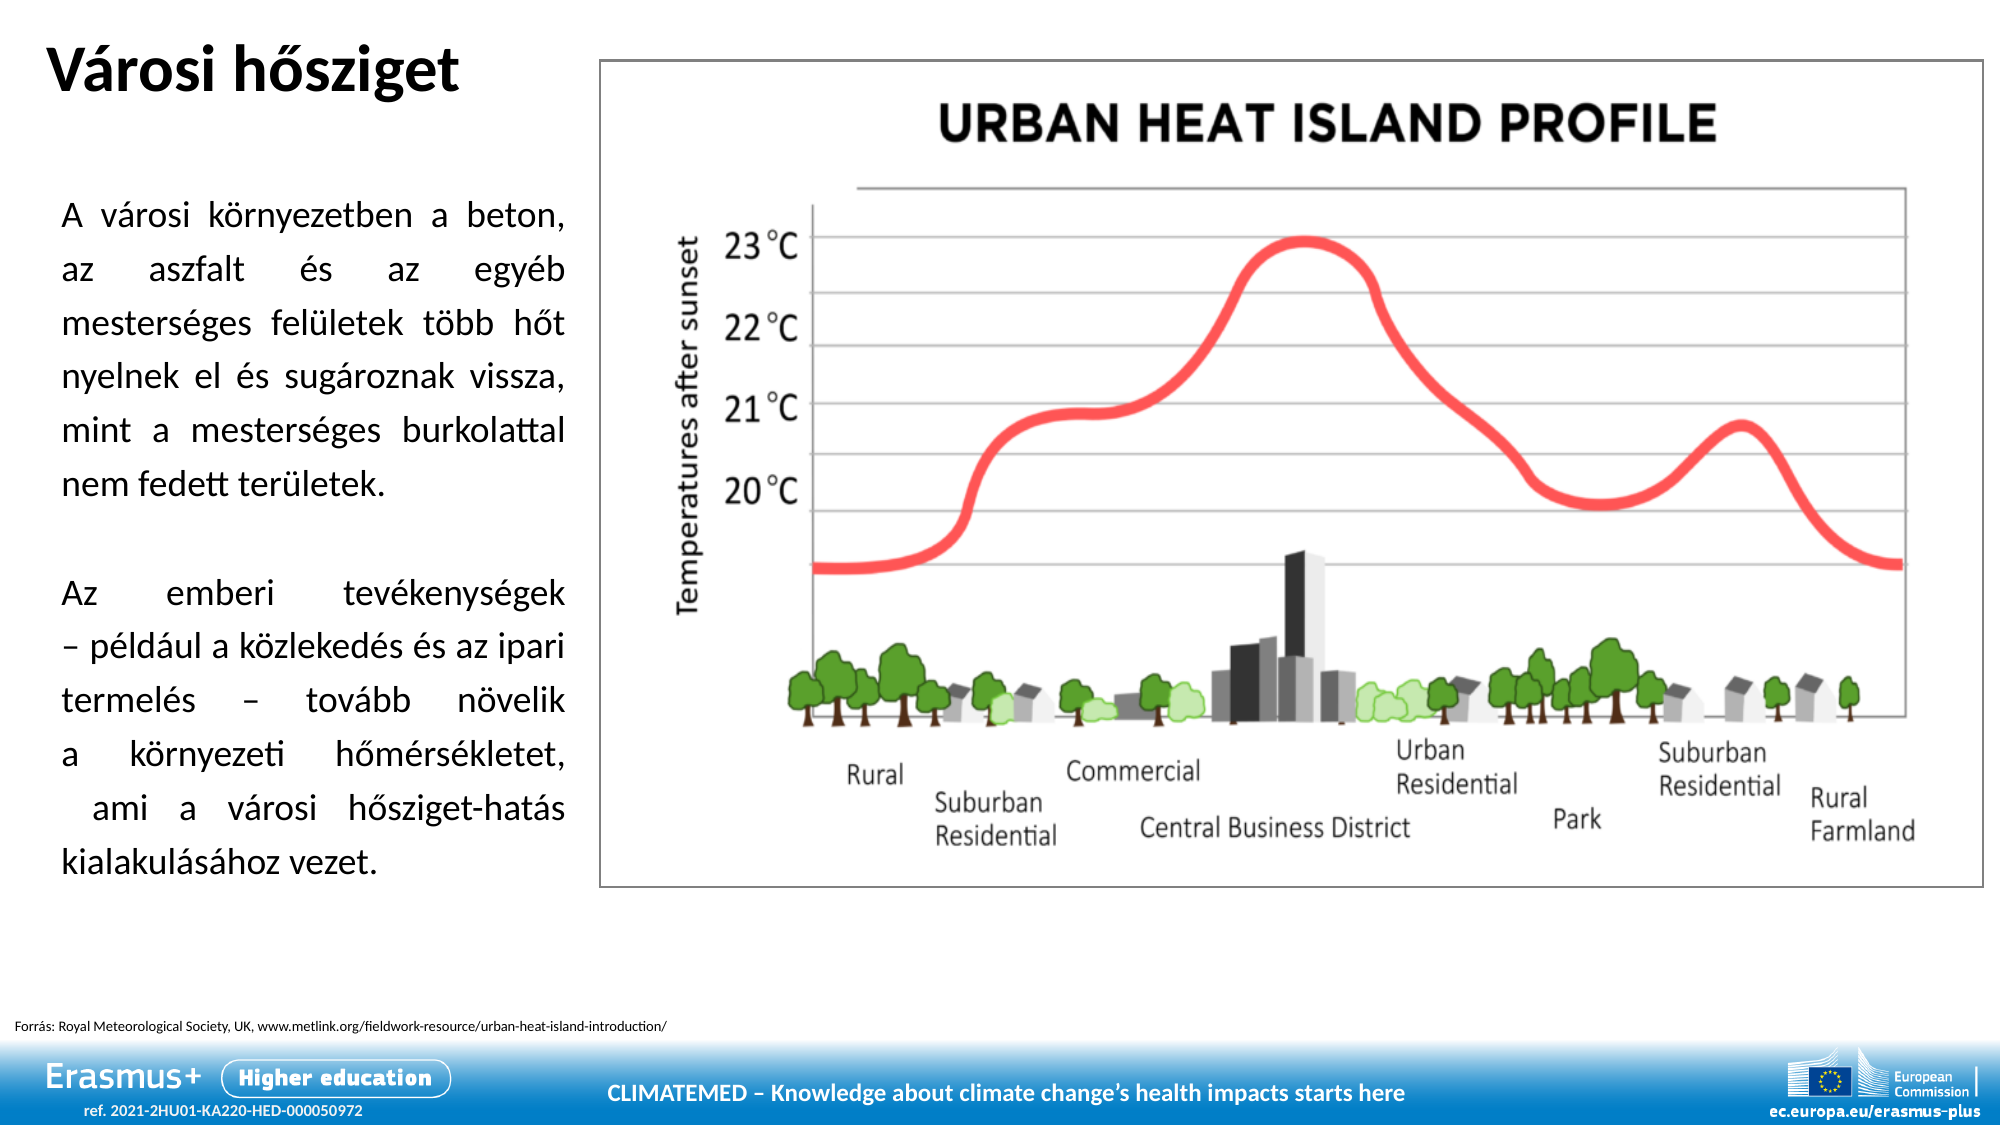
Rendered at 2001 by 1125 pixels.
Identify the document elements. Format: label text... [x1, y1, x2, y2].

title Városi hősziget [31, 25, 1984, 116]
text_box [599, 60, 1984, 888]
picture [0, 899, 2000, 1125]
text_box Forrás: Royal Meteorological Society, UK, www.metlink.org/fieldwork-resource/urban-heat-island-introduction/ [0, 1009, 825, 1042]
text_box A városi környezetben a beton, az aszfalt és az egyéb mesterséges felületek több hőt nyelnek el és sugároznak vissza, mint a mesterséges burkolattal nem fedett területek. Az emberi tevékenységek – például a közlekedés és az ipari termelés – tovább növelik a környezeti hőmérsékletet, ami a városi hősziget-hatás kialakulásához vezet. [46, 173, 581, 944]
